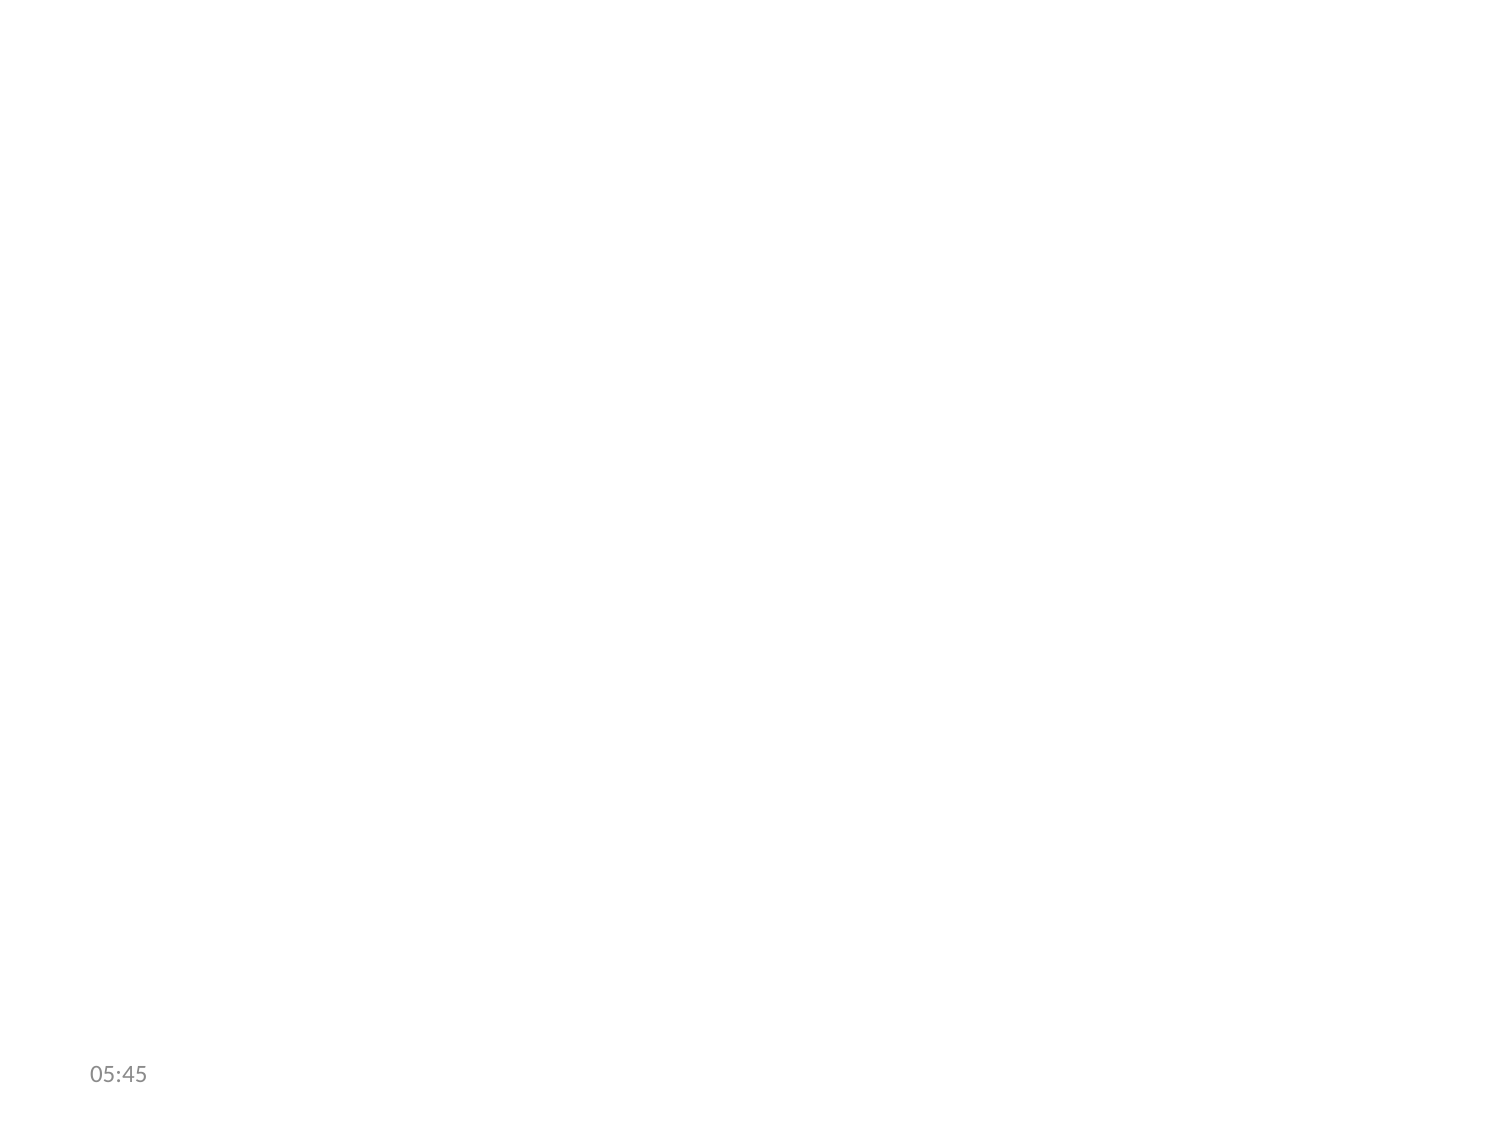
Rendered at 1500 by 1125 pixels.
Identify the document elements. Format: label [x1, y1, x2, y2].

slide_number [75, 1042, 425, 1103]
